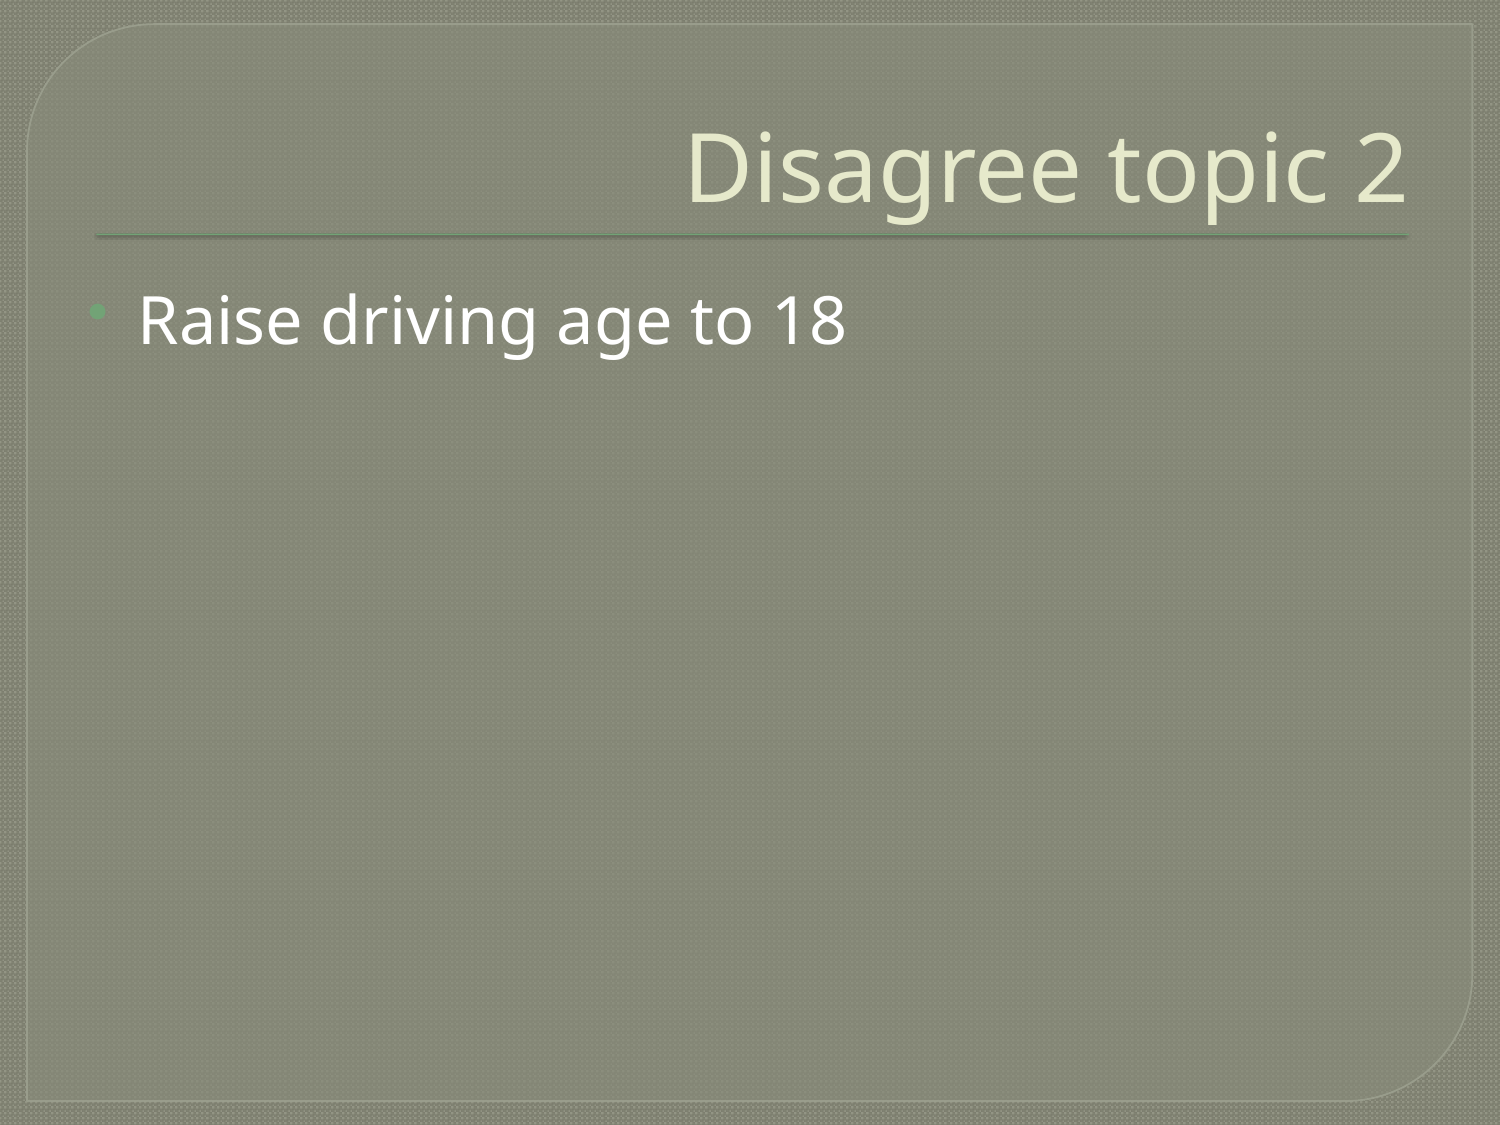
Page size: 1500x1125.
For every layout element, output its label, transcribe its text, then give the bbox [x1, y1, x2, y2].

title Disagree topic 2 [75, 41, 1425, 230]
list Raise driving age to 18 [75, 270, 1425, 1013]
